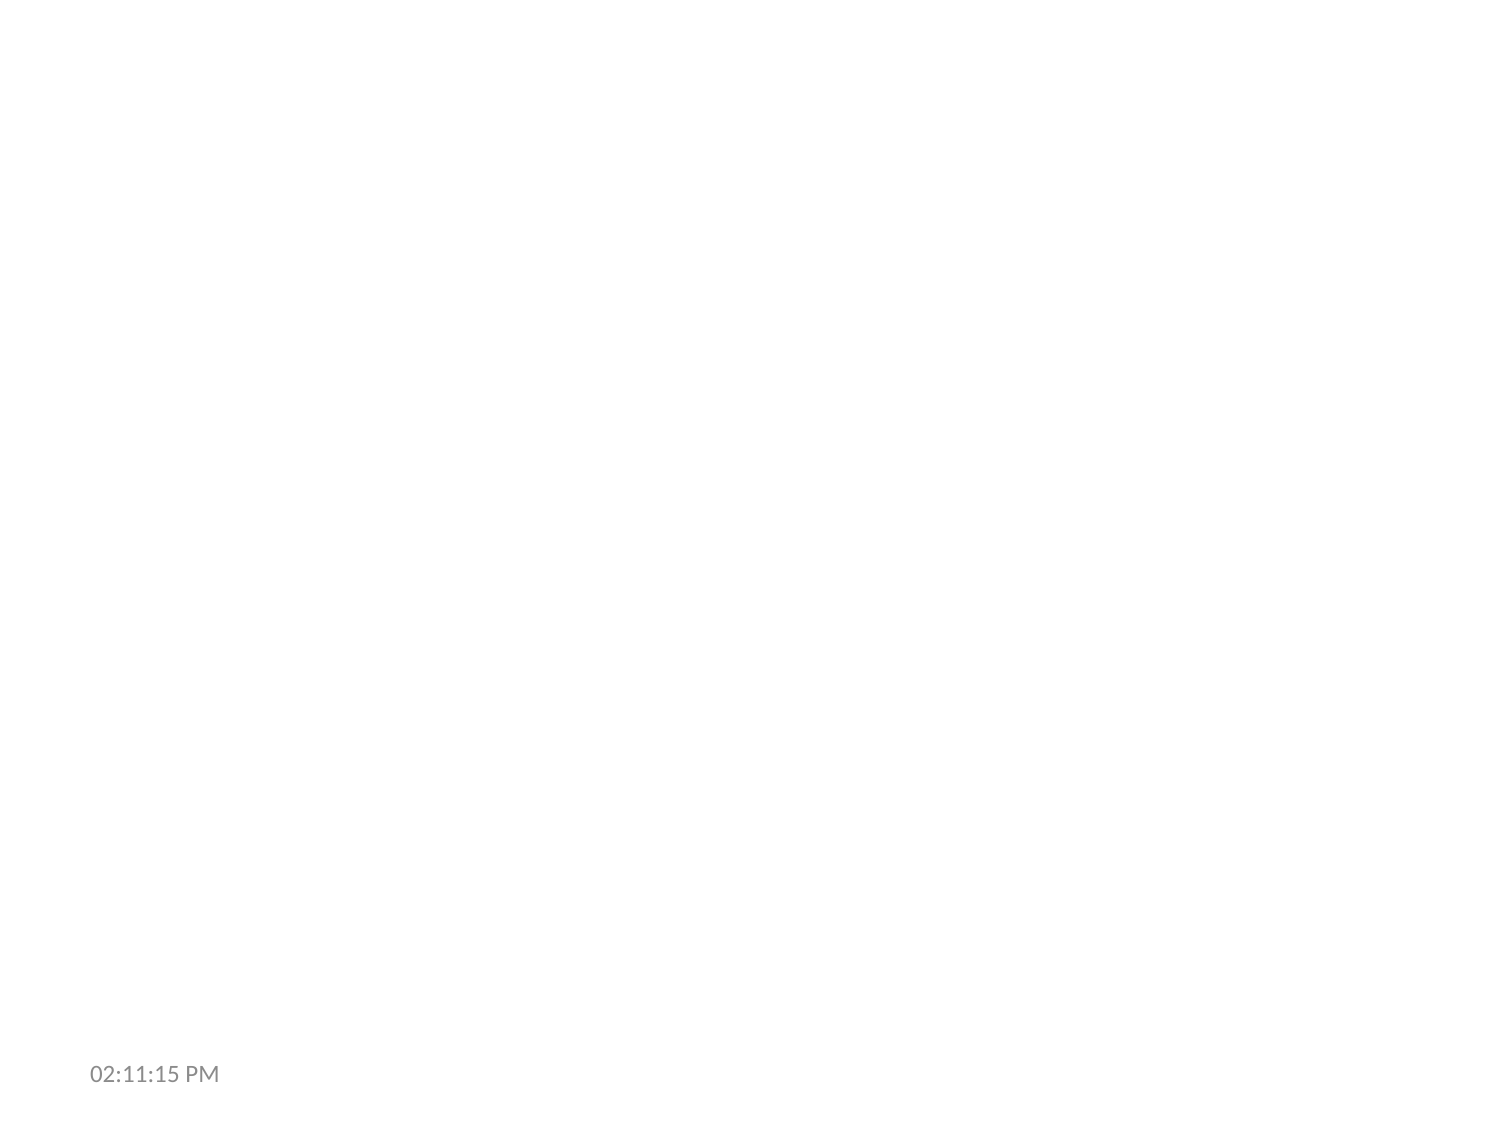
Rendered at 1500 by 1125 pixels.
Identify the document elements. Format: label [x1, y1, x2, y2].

slide_number [75, 1042, 425, 1103]
